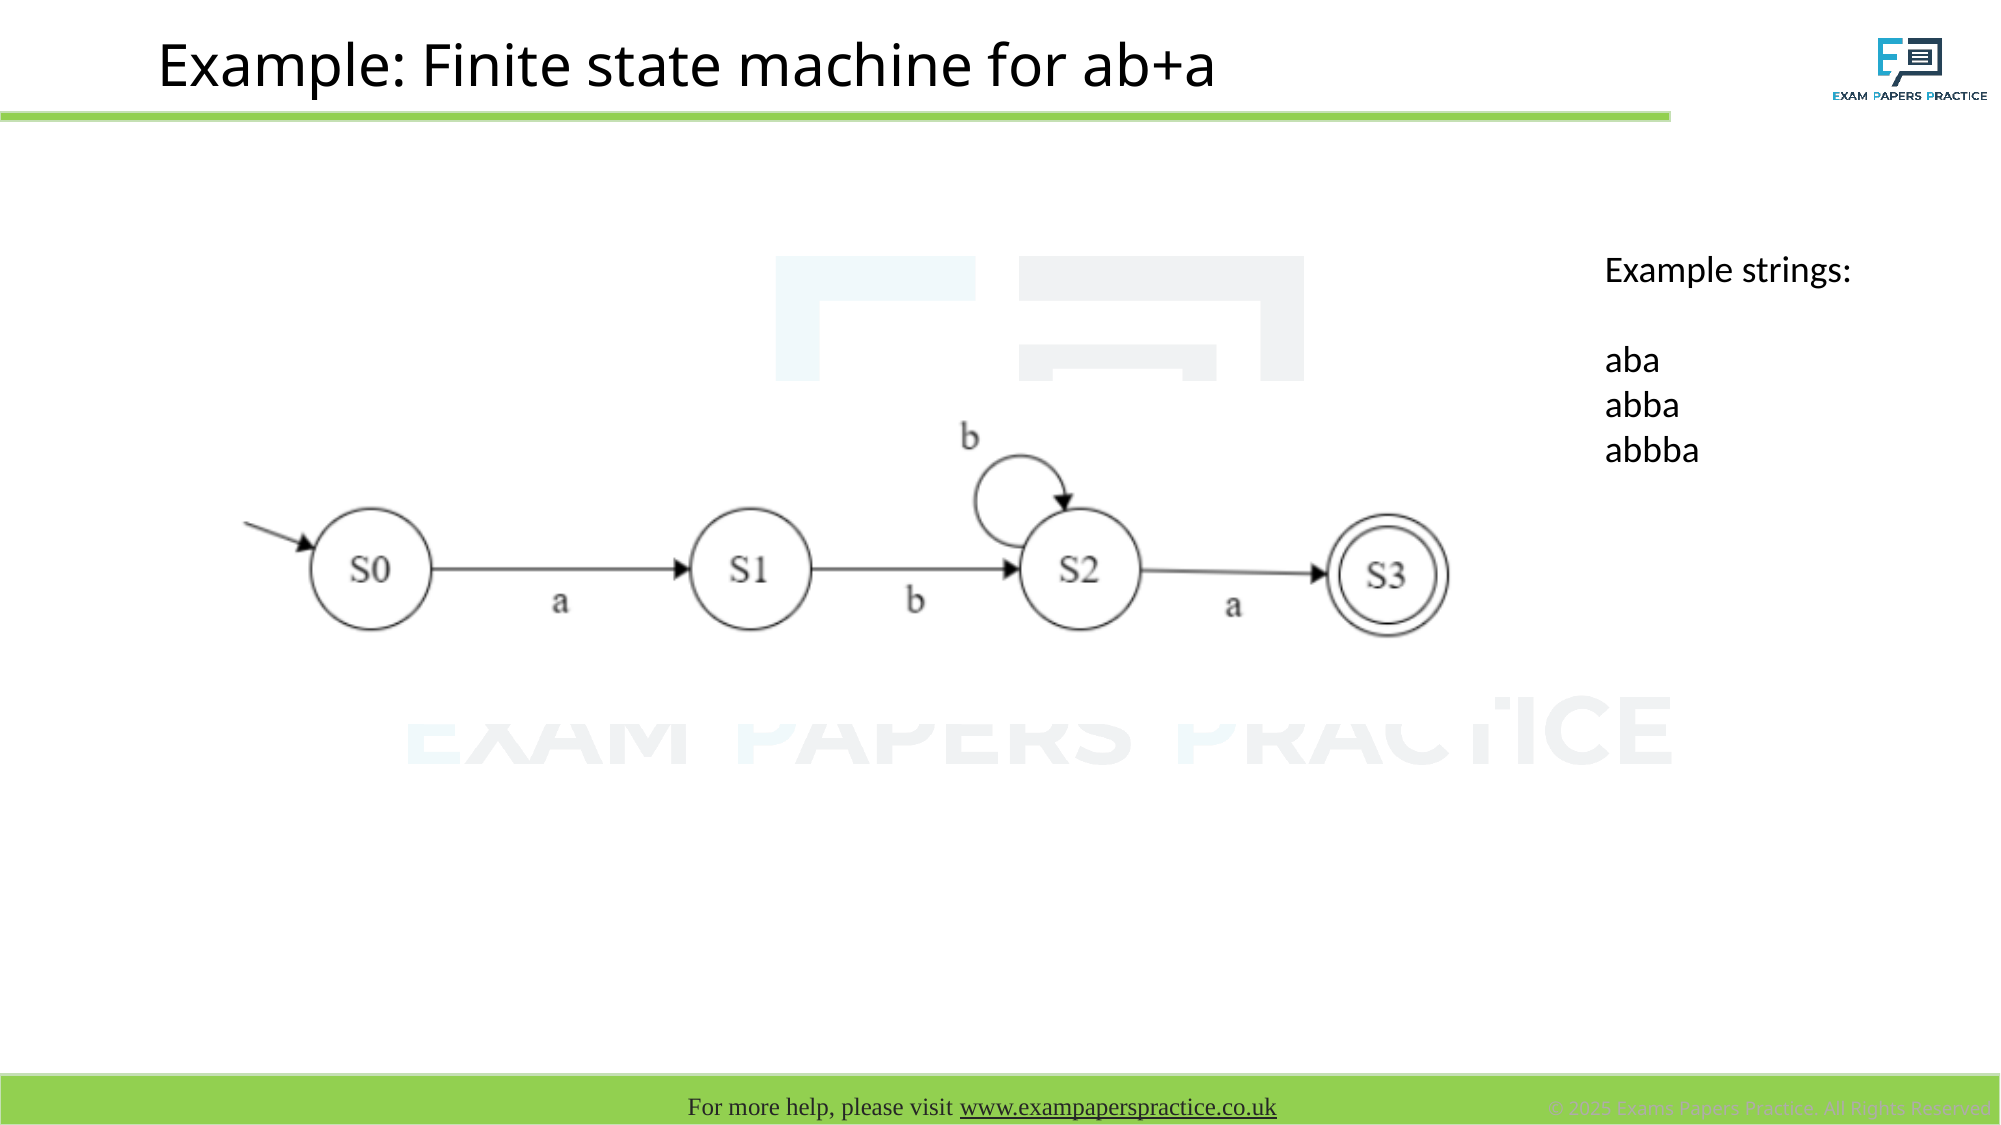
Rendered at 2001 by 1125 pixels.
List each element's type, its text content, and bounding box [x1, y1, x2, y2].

picture [193, 381, 1495, 724]
title Example: Finite state machine for ab+a [142, 25, 1868, 111]
text_box Example strings: aba abba abbba [1590, 238, 1917, 523]
